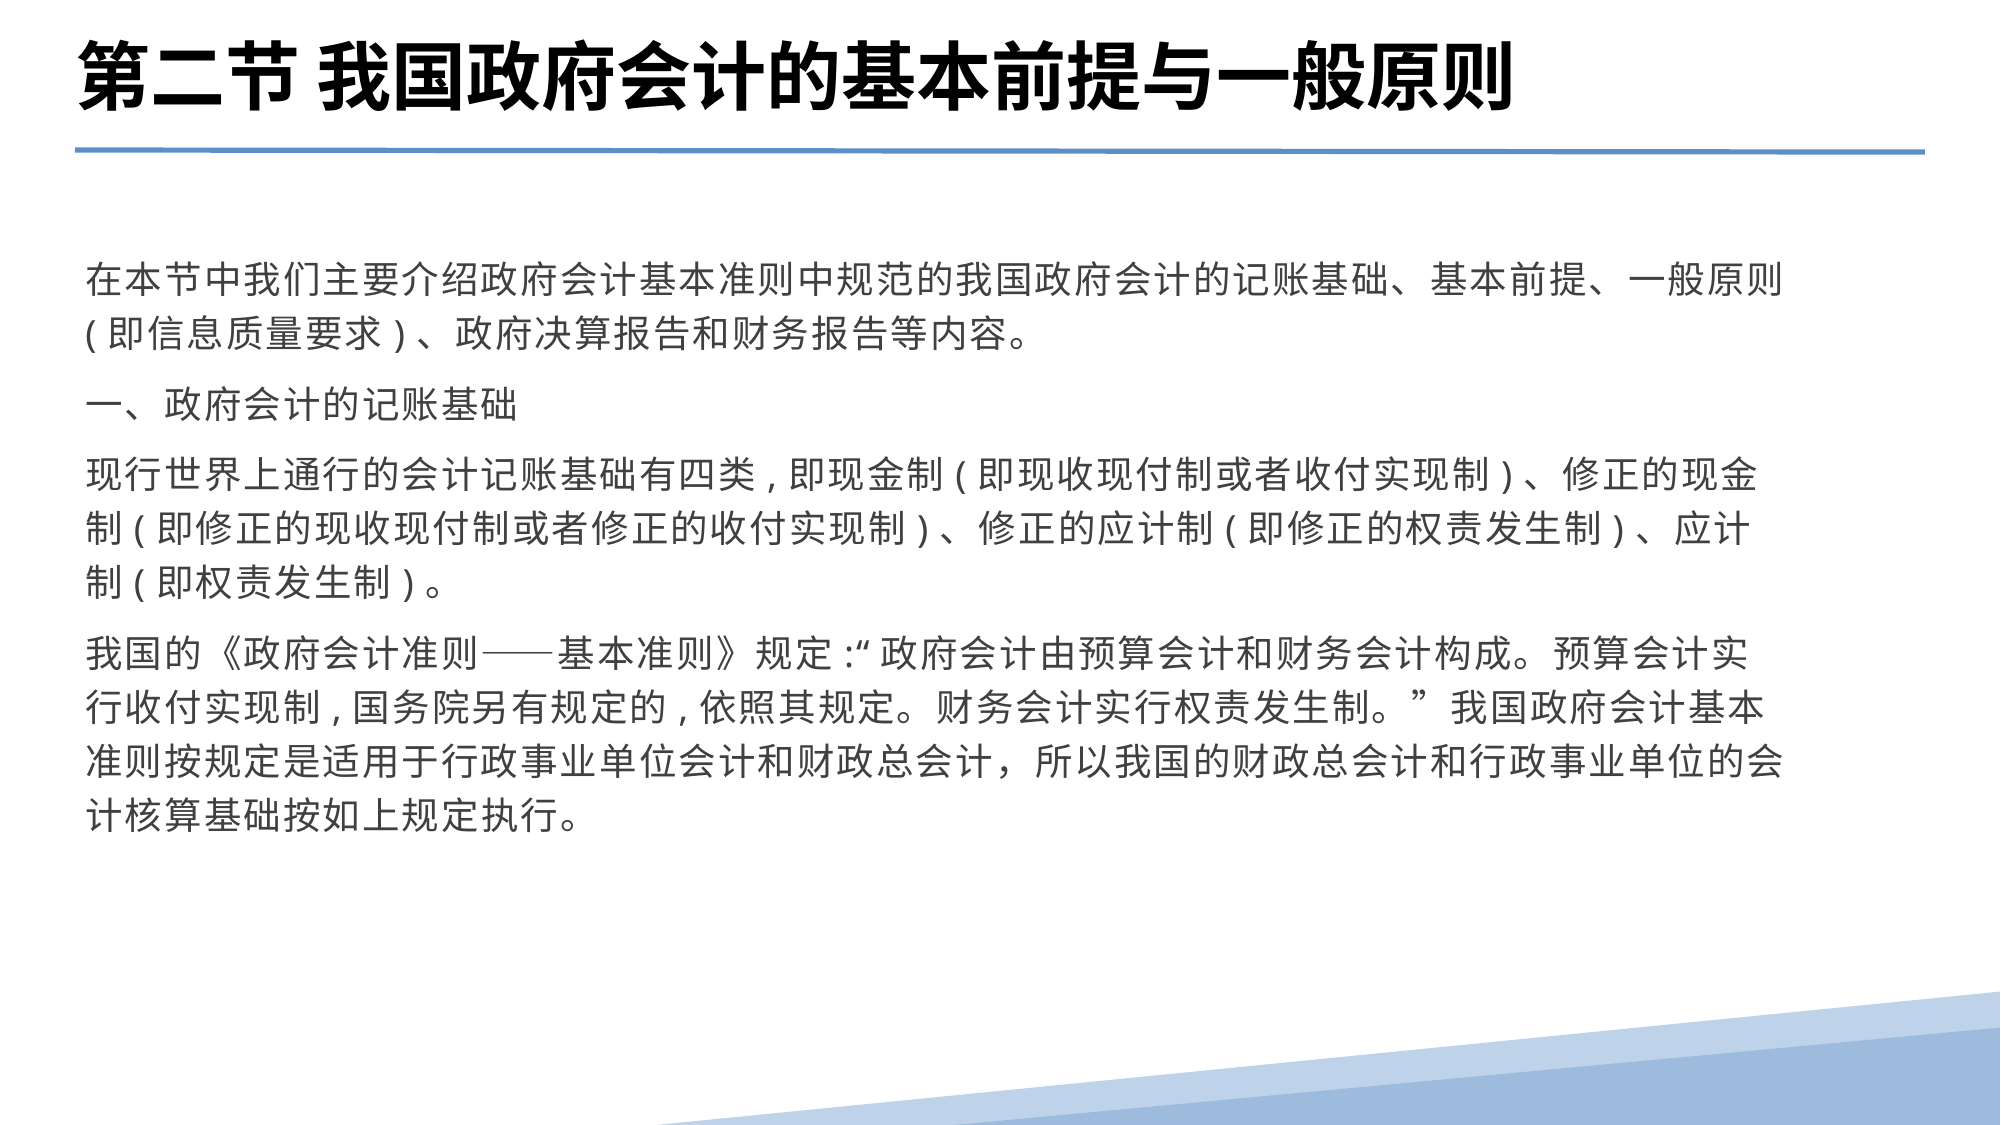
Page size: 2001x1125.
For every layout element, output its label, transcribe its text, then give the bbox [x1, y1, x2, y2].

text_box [74, 149, 1925, 153]
text_box 在本节中我们主要介绍政府会计基本准则中规范的我国政府会计的记账基础、基本前提、一般原则(即信息质量要求)、政府决算报告和财务报告等内容。 一、政府会计的记账基础 现行世界上通行的会计记账基础有四类,即现金制(即现收现付制或者收付实现制)、修正的现金制(即修正的现收现付制或者修正的收付实现制)、修正的应计制(即修正的权责发生制)、应计制(即权责发生制)。 我国的《政府会计准则——基本准则》规定:“政府会计由预算会计和财务会计构成。预算会计实行收付实现制,国务院另有规定的,依照其规定。财务会计实行权责发生制。”我国政府会计基本准则按规定是适用于行政事业单位会计和财政总会计，所以我国的财政总会计和行政事业单位的会计核算基础按如上规定执行。 [75, 199, 1799, 956]
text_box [656, 991, 2000, 1125]
text_box 第二节 我国政府会计的基本前提与一般原则 [75, 24, 1925, 125]
